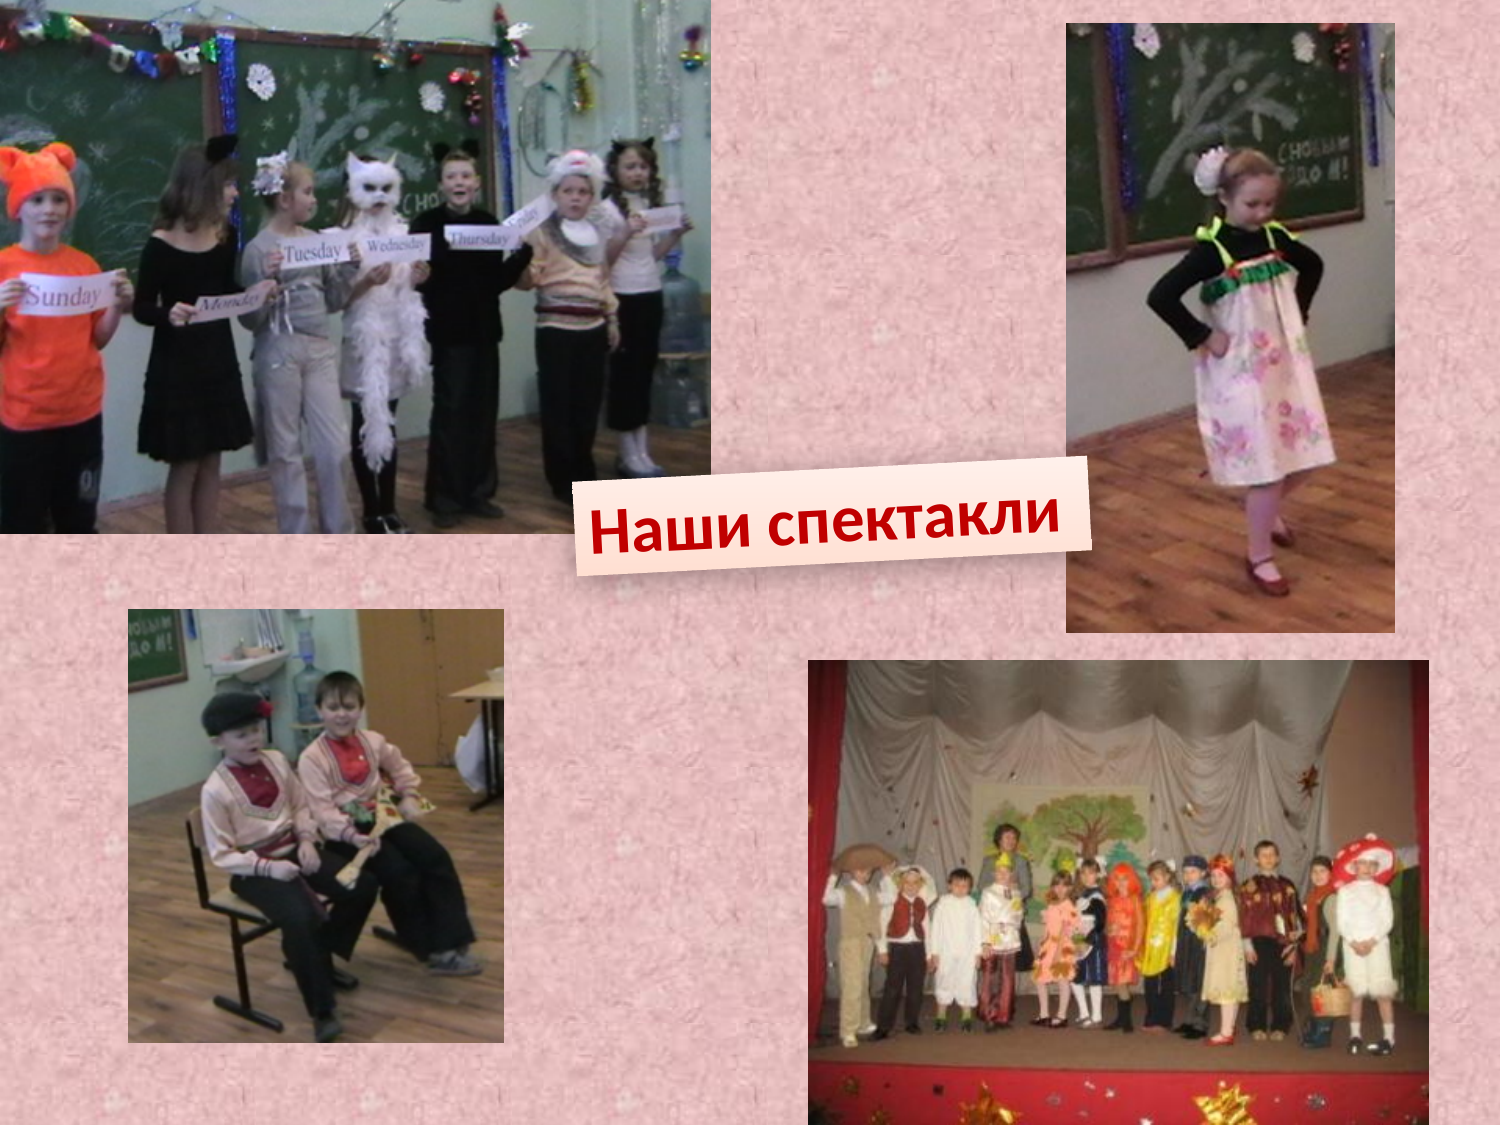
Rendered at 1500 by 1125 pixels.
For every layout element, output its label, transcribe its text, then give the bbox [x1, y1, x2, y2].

picture [0, 0, 1500, 1125]
text_box Наши спектакли [574, 456, 1061, 578]
